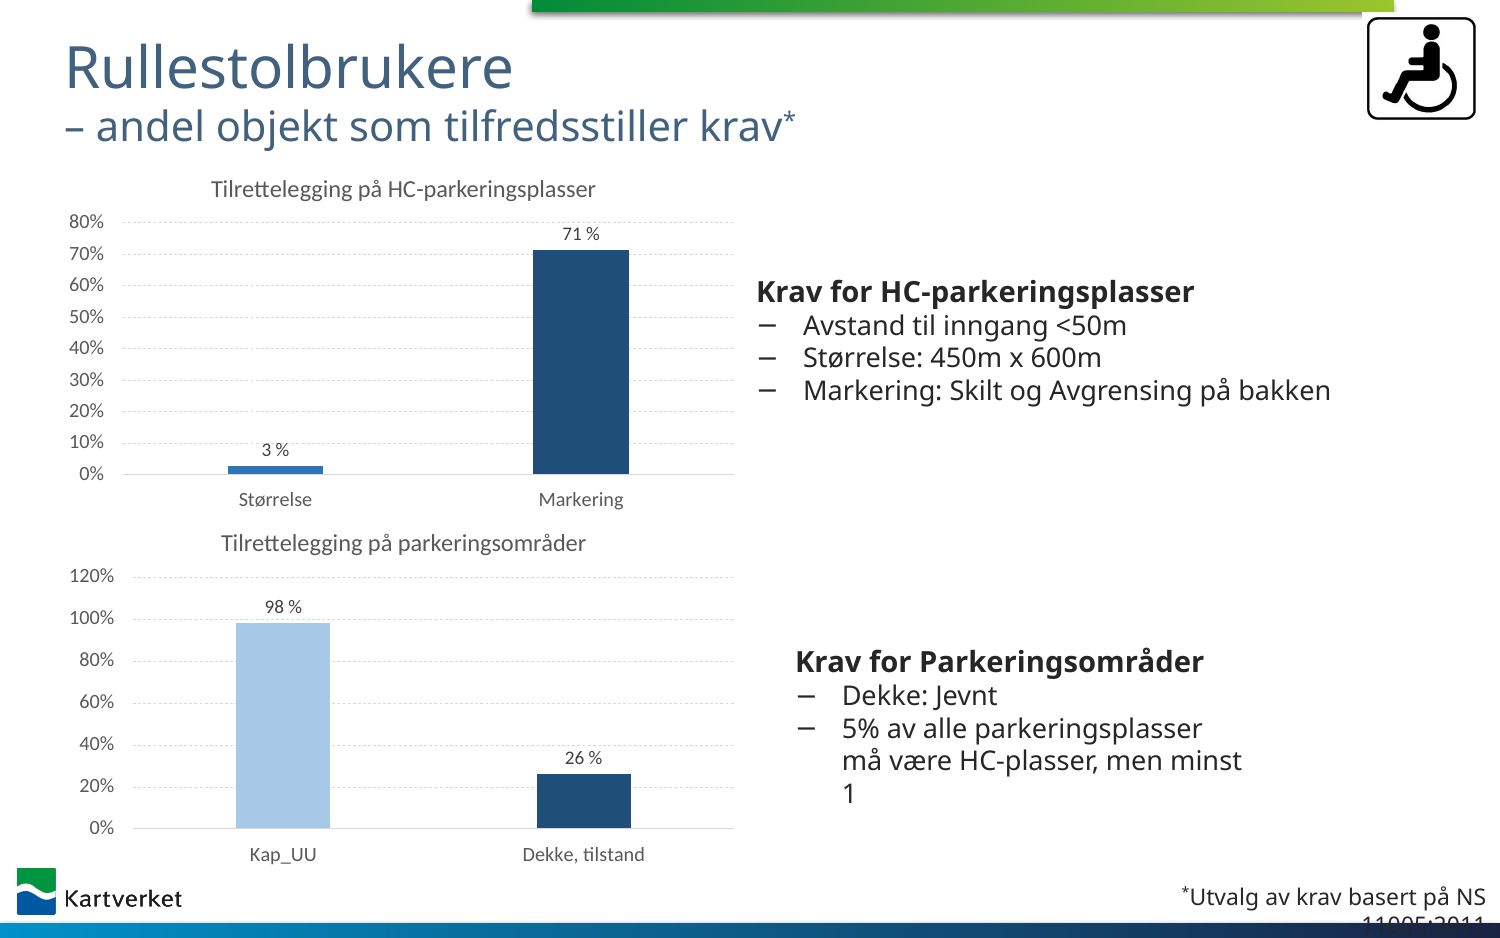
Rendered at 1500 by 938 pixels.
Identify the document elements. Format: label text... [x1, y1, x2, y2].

picture [62, 166, 746, 519]
text_box Krav for Parkeringsområder Dekke: Jevnt 5% av alle parkeringsplasser må være HC-plasser, men minst 1 [780, 636, 1261, 816]
text_box Rullestolbrukere – andel objekt som tilfredsstiller krav* [49, 25, 1431, 158]
text_box *Utvalg av krav basert på NS 11005:2011 [1068, 873, 1500, 938]
picture [1362, 12, 1481, 126]
text_box Krav for HC-parkeringsplasser Avstand til inngang <50m Størrelse: 450m x 600m Markering: Skilt og Avgrensing på bakken [750, 265, 1346, 413]
picture [62, 520, 746, 874]
